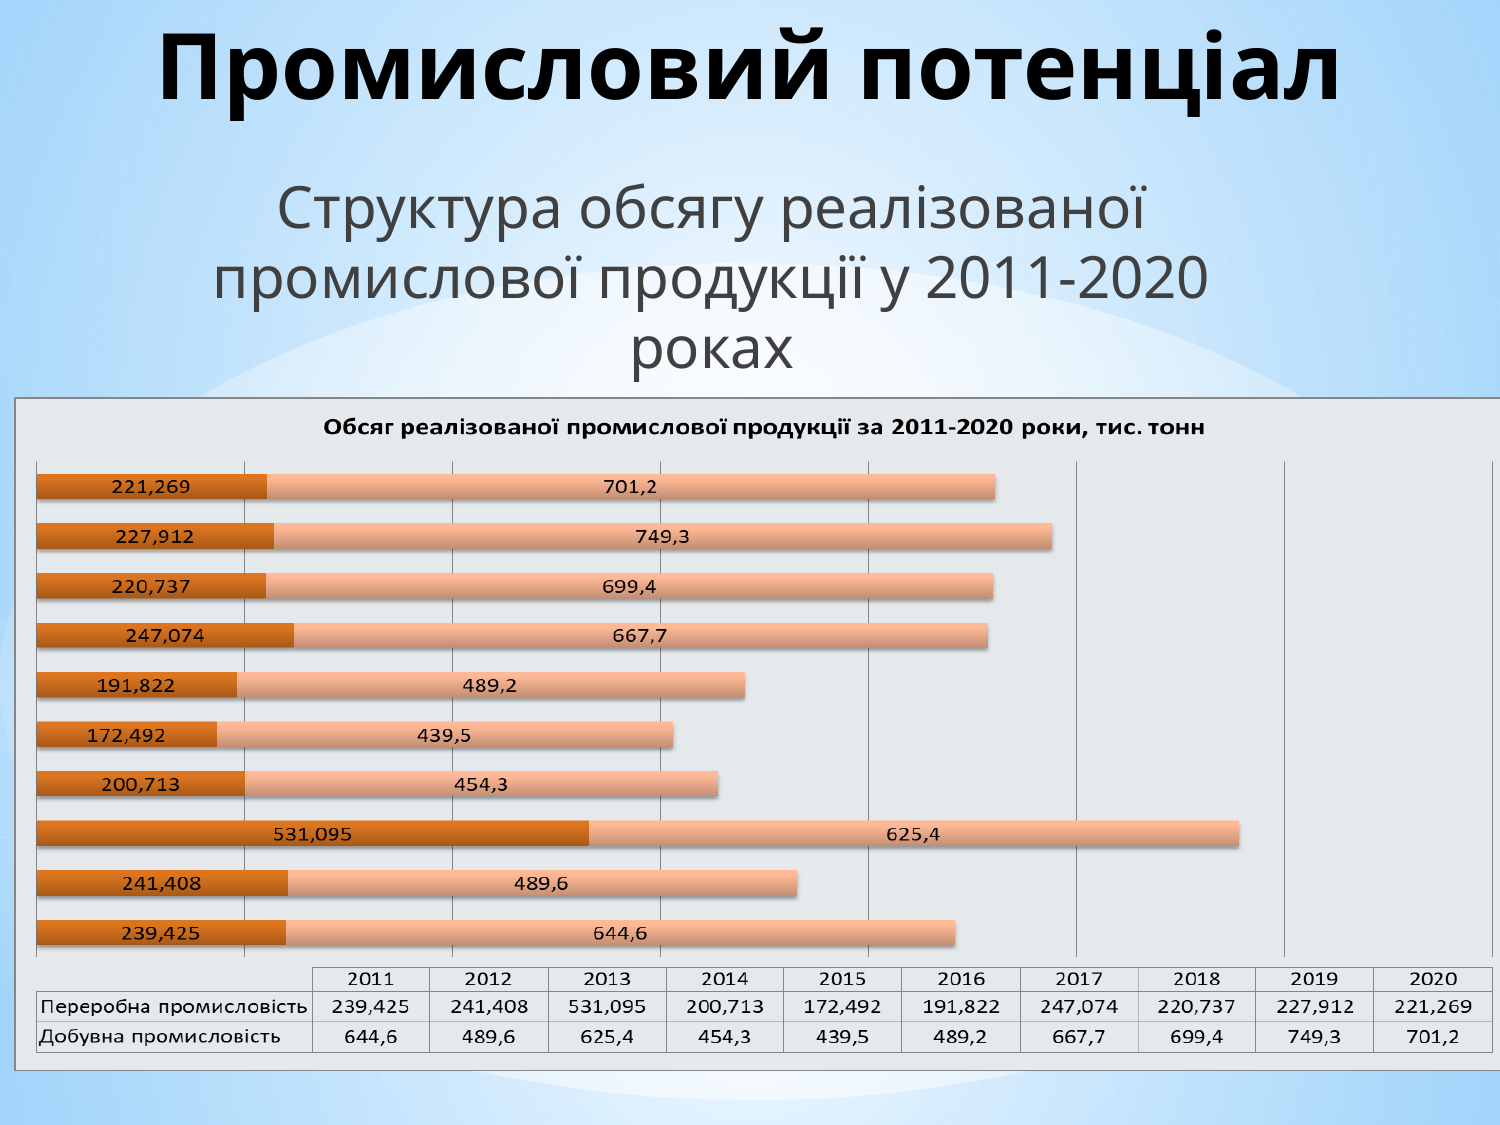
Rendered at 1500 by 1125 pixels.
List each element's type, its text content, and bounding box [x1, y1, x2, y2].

title Промисловий потенціал [0, 0, 1500, 188]
picture [13, 396, 1500, 1071]
list Структура обсягу реалізованої промислової продукції у 2011-2020 роках [183, 90, 1233, 394]
